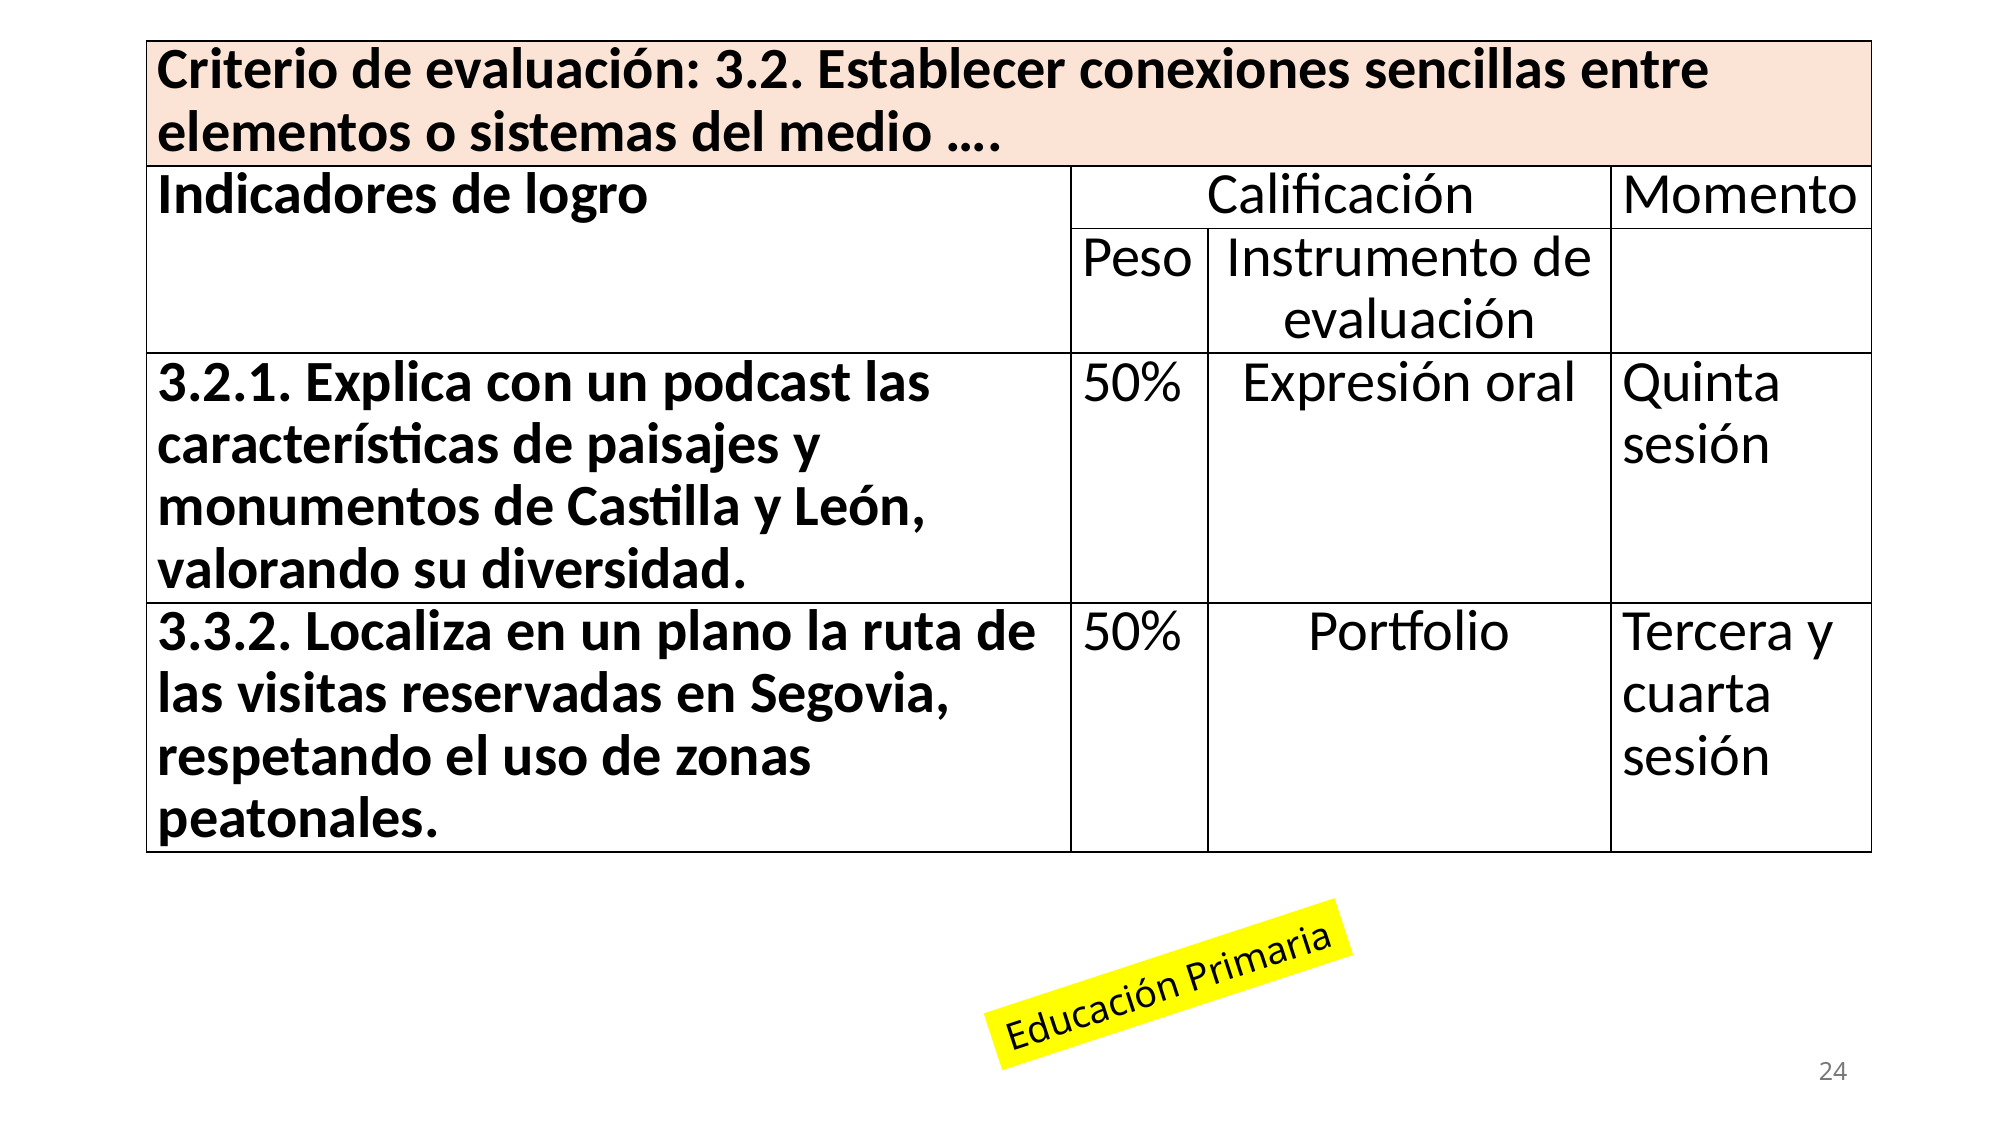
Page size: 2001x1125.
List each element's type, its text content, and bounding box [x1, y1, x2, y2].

slide_number 24 [1412, 1042, 1863, 1103]
table_cell Indicadores de logro [147, 167, 1070, 352]
table_cell Calificación [1072, 167, 1610, 228]
table_cell 3.3.2. Localiza en un plano la ruta de las visitas reservadas en Segovia, respetando el uso de zonas peatonales. [147, 604, 1070, 851]
table_cell Instrumento de evaluación [1209, 229, 1610, 352]
table_cell Peso [1072, 229, 1207, 352]
table_cell 50% [1072, 604, 1207, 851]
table_cell Expresión oral [1209, 354, 1610, 602]
table_cell [1612, 229, 1871, 352]
table_cell Momento [1612, 167, 1871, 228]
table_cell Portfolio [1209, 604, 1610, 851]
table_cell 3.2.1. Explica con un podcast las características de paisajes y monumentos de Castilla y León, valorando su diversidad. [147, 354, 1070, 602]
table_cell Tercera y cuarta sesión [1612, 604, 1871, 851]
text_box Educación Primaria [983, 898, 1354, 1071]
table_header Criterio de evaluación: 3.2. Establecer conexiones sencillas entre elementos o sistemas del medio …. [147, 42, 1871, 165]
table_cell 50% [1072, 354, 1207, 602]
table_cell Quinta sesión [1612, 354, 1871, 602]
